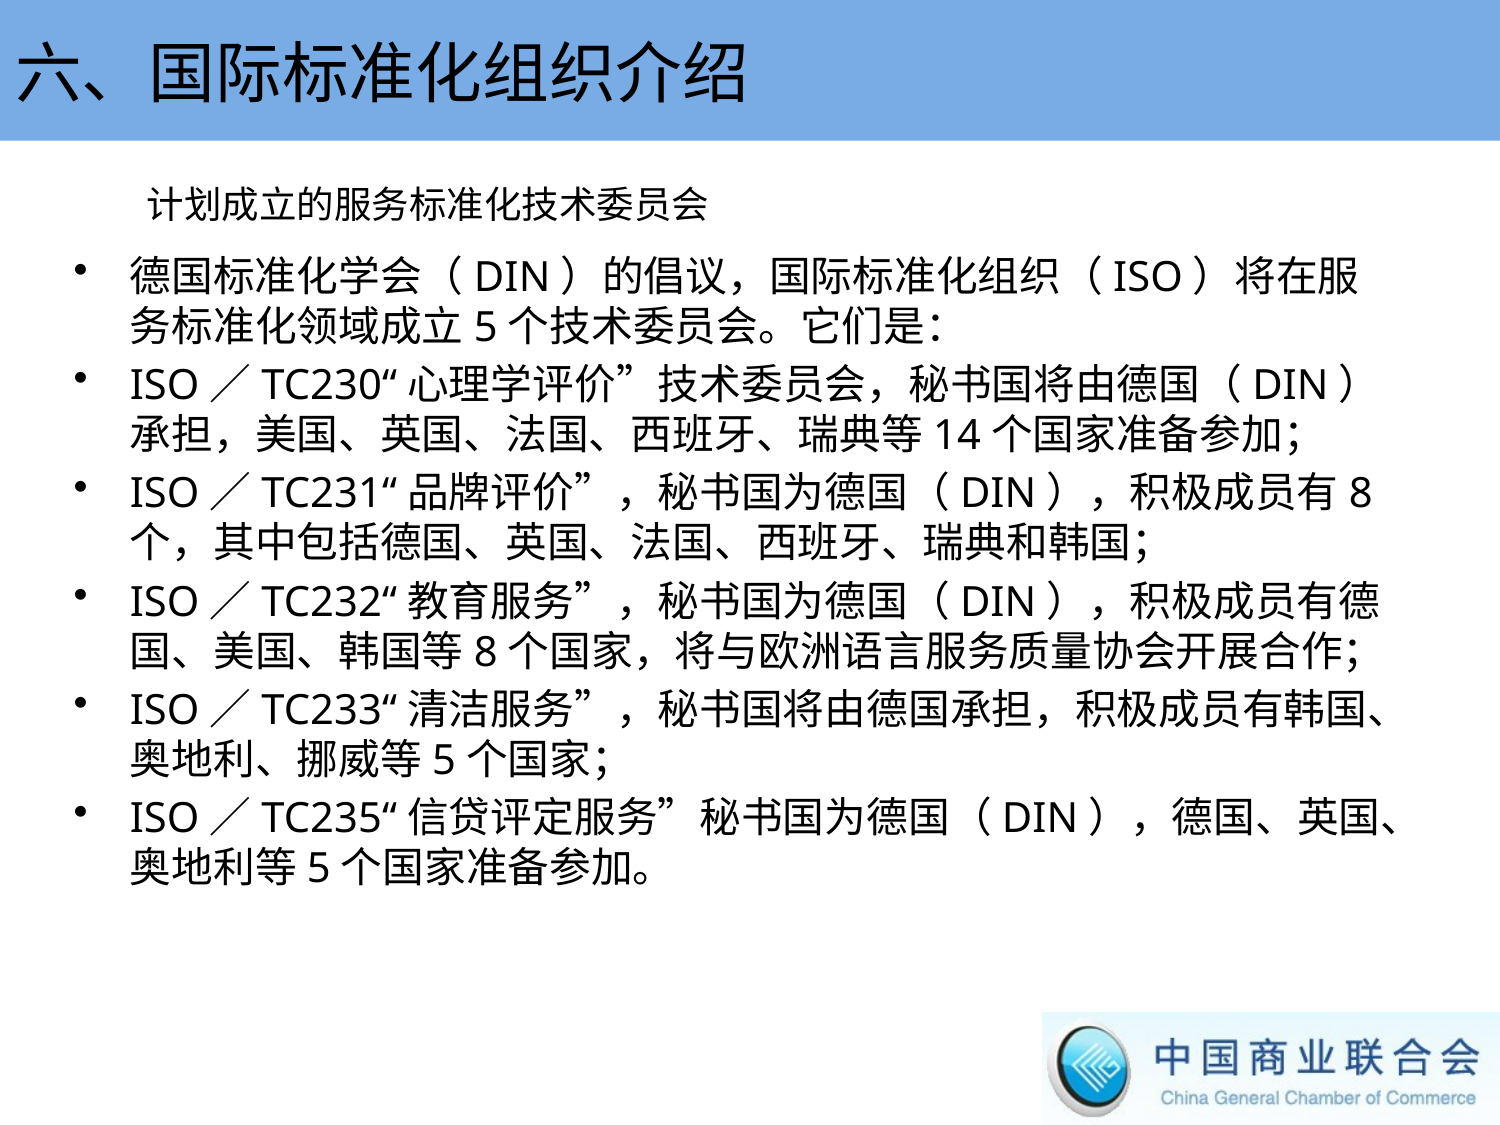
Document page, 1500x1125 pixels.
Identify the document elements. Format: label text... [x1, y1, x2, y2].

picture [1042, 1012, 1500, 1125]
text_box 计划成立的服务标准化技术委员会 [131, 173, 725, 234]
text_box 六、国际标准化组织介绍 [0, 0, 1032, 141]
list 德国标准化学会（DIN）的倡议，国际标准化组织（ISO）将在服务标准化领域成立5个技术委员会。它们是： ISO／TC230“心理学评价”技术委员会，秘书国将由德国（DIN）承担，美国、英国、法国、西班牙、瑞典等14个国家准备参加； ISO／TC231“品牌评价”，秘书国为德国（DIN），积极成员有8个，其中包括德国、英国、法国、西班牙、瑞典和韩国； ISO／TC232“教育服务”，秘书国为德国（DIN），积极成员有德国、美国、韩国等8个国家，将与欧洲语言服务质量协会开展合作； ISO／TC233“清洁服务”，秘书国将由德国承担，积极成员有韩国、奥地利、挪威等5个国家； ISO／TC235“信贷评定服务”秘书国为德国（DIN），德国、英国、奥地利等5个国家准备参加。 [58, 241, 1409, 985]
